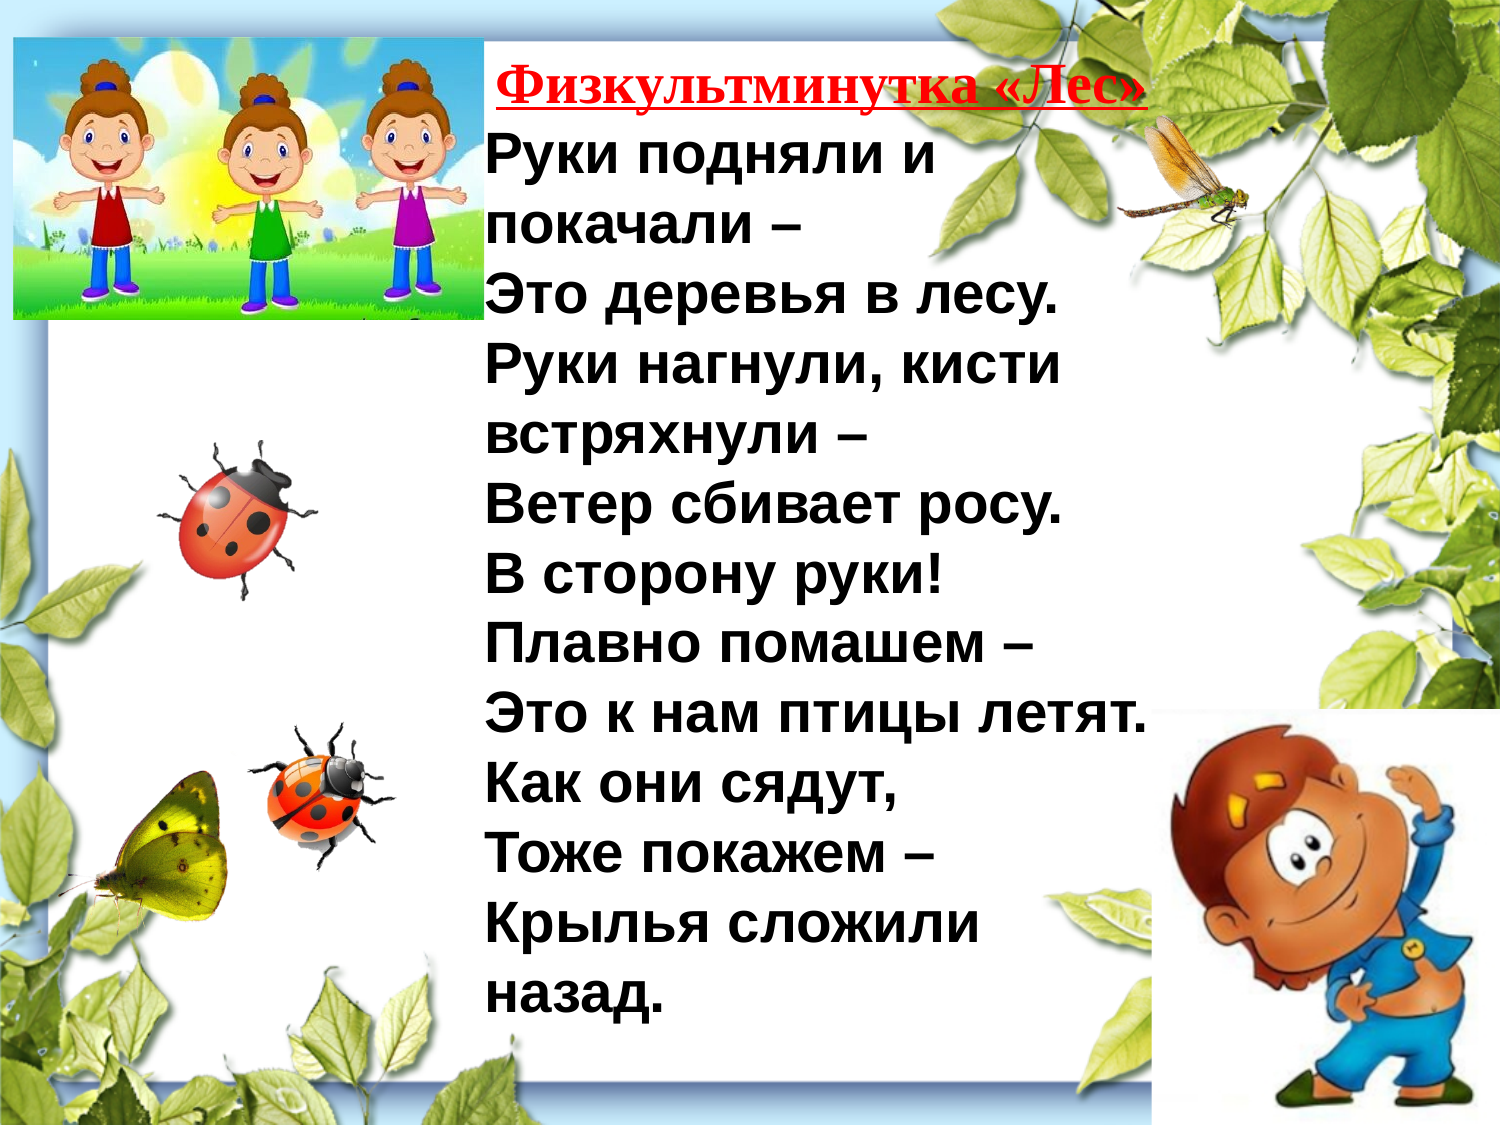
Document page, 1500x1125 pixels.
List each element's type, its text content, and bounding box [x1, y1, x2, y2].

text_box Физкультминутка «Лес» Руки подняли и покачали – Это деревья в лесу. Руки нагнули, кисти встряхнули – Ветер сбивает росу. В сторону руки! Плавно помашем – Это к нам птицы летят. Как они сядут, Тоже покажем – Крылья сложили назад. [469, 37, 1174, 1102]
text_box [1174, 78, 1388, 634]
text_box [112, 328, 469, 634]
picture [0, 0, 1500, 1125]
